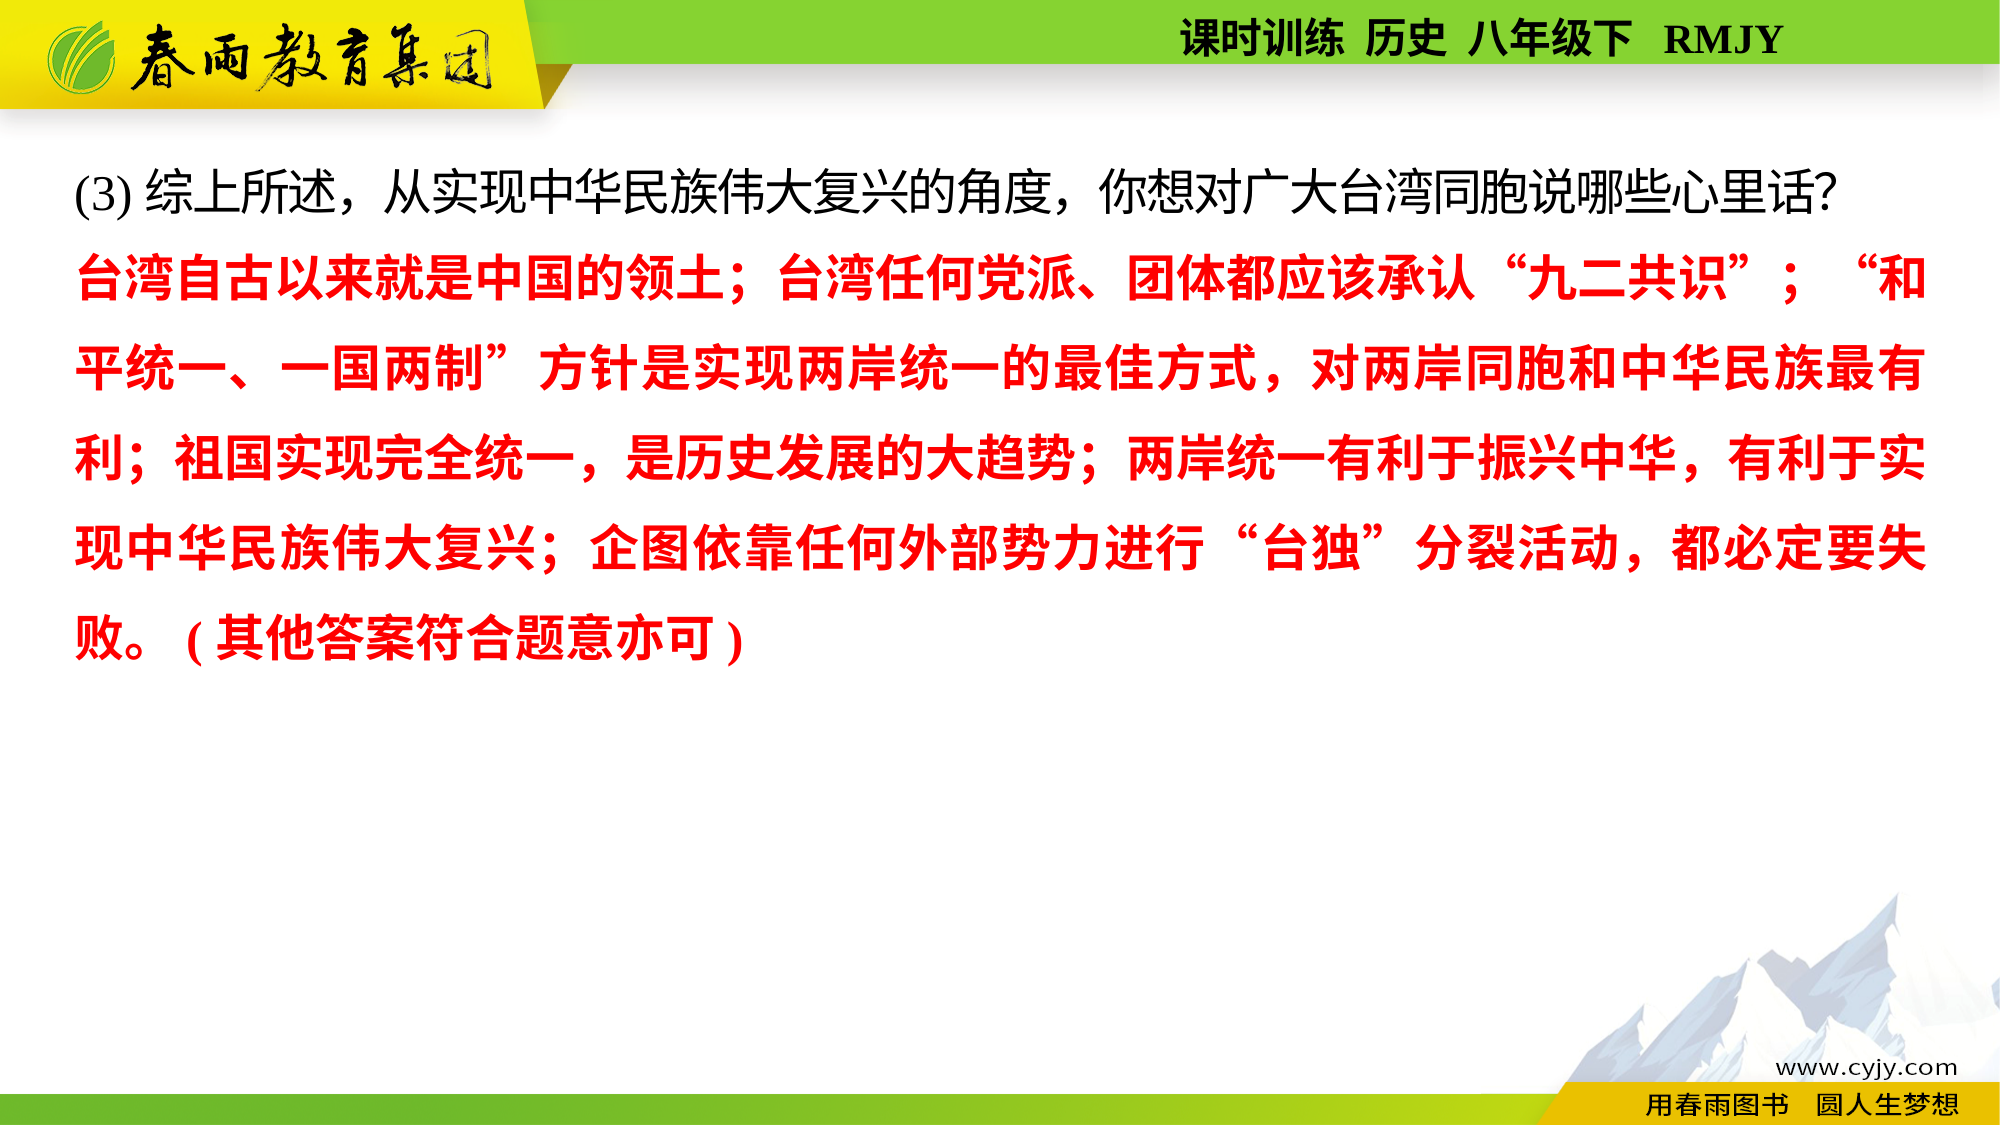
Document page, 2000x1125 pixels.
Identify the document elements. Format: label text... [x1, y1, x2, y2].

text_box 台湾自古以来就是中国的领土；台湾任何党派、团体都应该承认“九二共识”；“和平统一、一国两制”方针是实现两岸统一的最佳方式，对两岸同胞和中华民族最有利；祖国实现完全统一，是历史发展的大趋势；两岸统一有利于振兴中华，有利于实现中华民族伟大复兴；企图依靠任何外部势力进行“台独”分裂活动，都必定要失败。(其他答案符合题意亦可) [59, 209, 1944, 675]
list (3)综上所述，从实现中华民族伟大复兴的角度，你想对广大台湾同胞说哪些心里话？ [59, 122, 1944, 209]
picture [0, 0, 2000, 1125]
